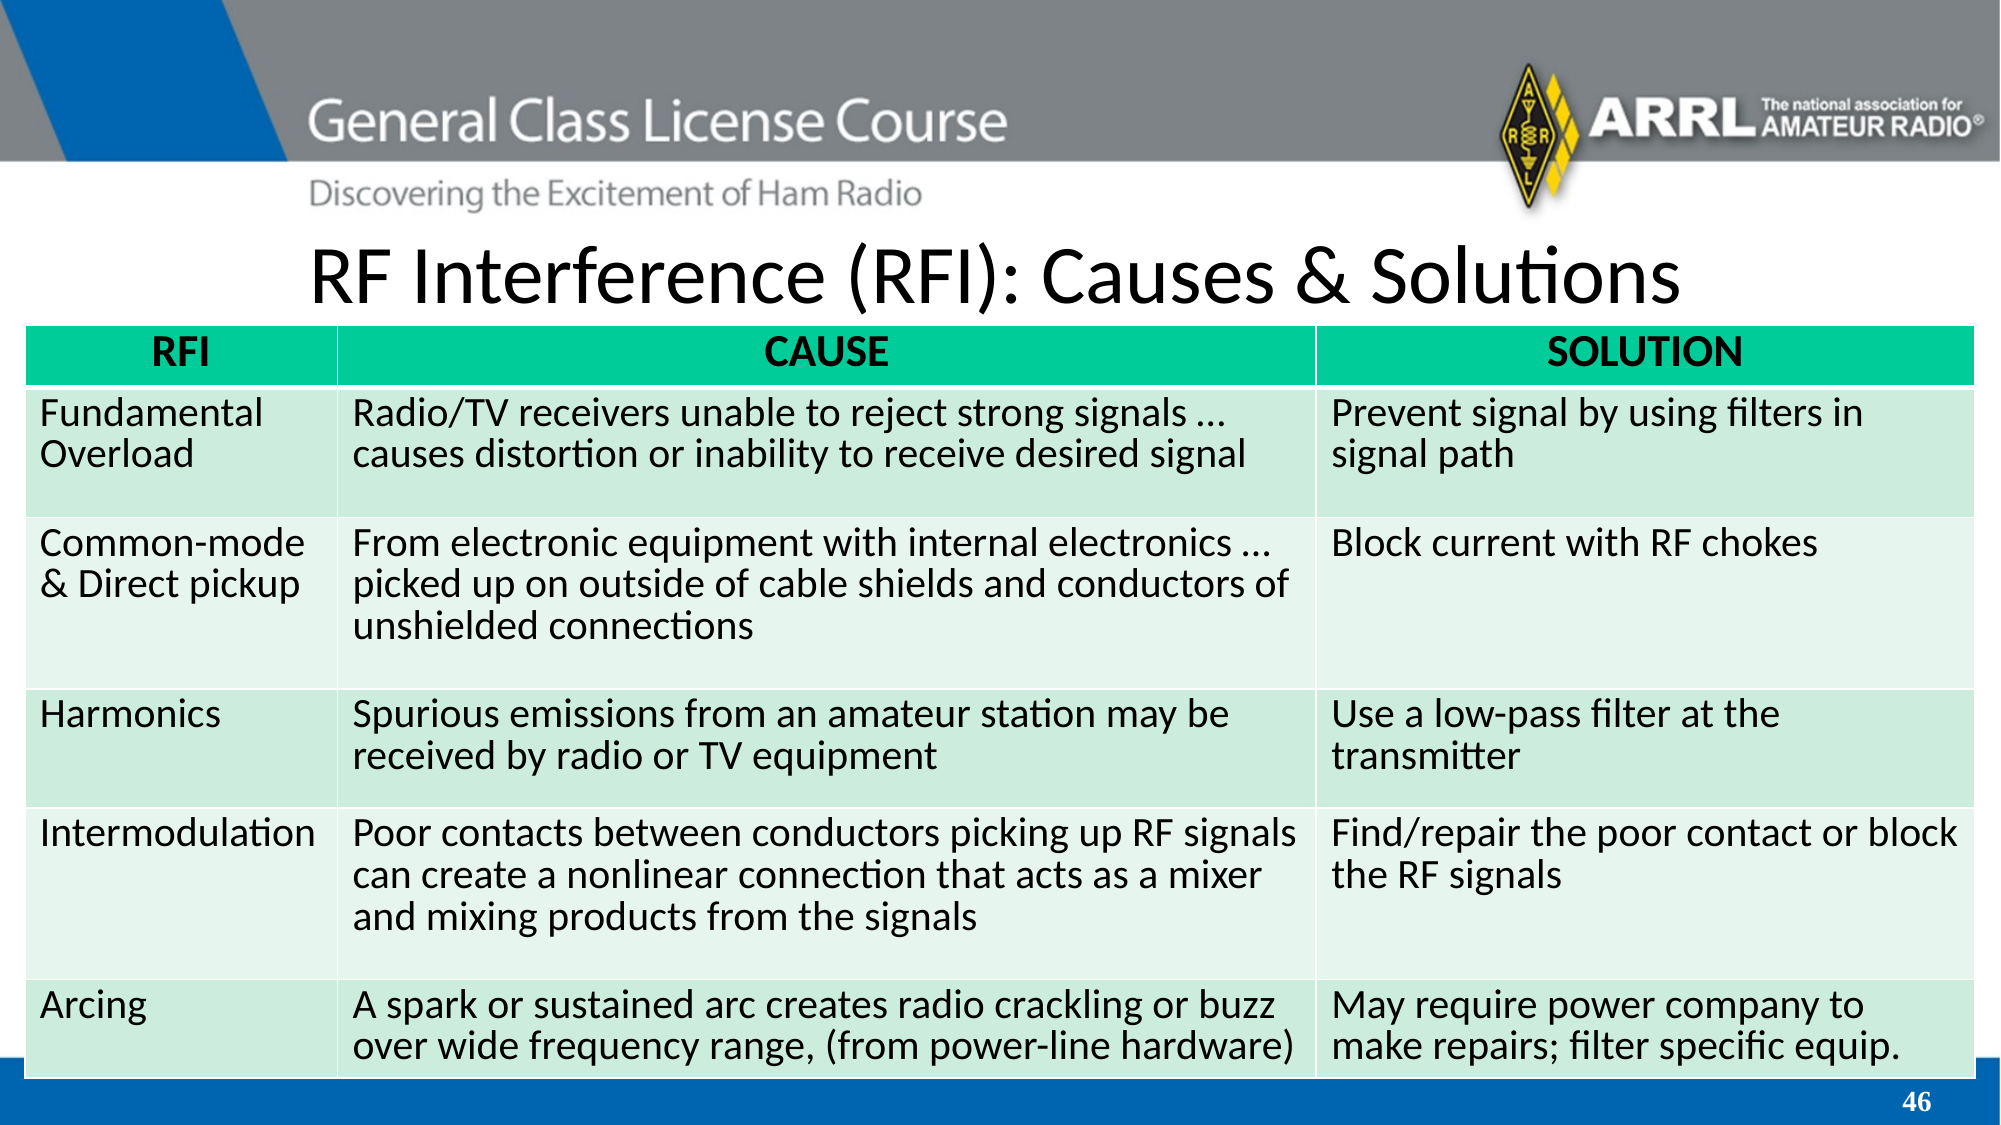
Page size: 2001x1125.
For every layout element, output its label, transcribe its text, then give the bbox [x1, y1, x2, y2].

table_cell May require power company to make repairs; filter specific equip. [1317, 980, 1974, 1077]
table_cell Spurious emissions from an amateur station may be received by radio or TV equipment [338, 690, 1315, 807]
table_cell Arcing [26, 980, 337, 1077]
table_header CAUSE [338, 326, 1315, 385]
table_header RFI [26, 326, 337, 385]
table_cell Harmonics [26, 690, 337, 807]
table_cell Fundamental Overload [26, 390, 337, 517]
table_cell Use a low-pass filter at the transmitter [1317, 690, 1974, 807]
table_cell Poor contacts between conductors picking up RF signals can create a nonlinear connection that acts as a mixer and mixing products from the signals [338, 809, 1315, 979]
table_cell From electronic equipment with internal electronics … picked up on outside of cable shields and conductors of unshielded connections [338, 518, 1315, 688]
table_cell Common-mode & Direct pickup [26, 518, 337, 688]
table_cell Radio/TV receivers unable to reject strong signals … causes distortion or inability to receive desired signal [338, 390, 1315, 517]
table_cell Intermodulation [26, 809, 337, 979]
table_cell Find/repair the poor contact or block the RF signals [1317, 809, 1974, 979]
table_cell A spark or sustained arc creates radio crackling or buzz over wide frequency range, (from power-line hardware) [338, 980, 1315, 1077]
table_header SOLUTION [1317, 326, 1974, 385]
picture [0, 0, 2001, 1125]
table_cell Prevent signal by using filters in signal path [1317, 390, 1974, 517]
table_cell Block current with RF chokes [1317, 518, 1974, 688]
title RF Interference (RFI): Causes & Solutions [96, 212, 1897, 324]
